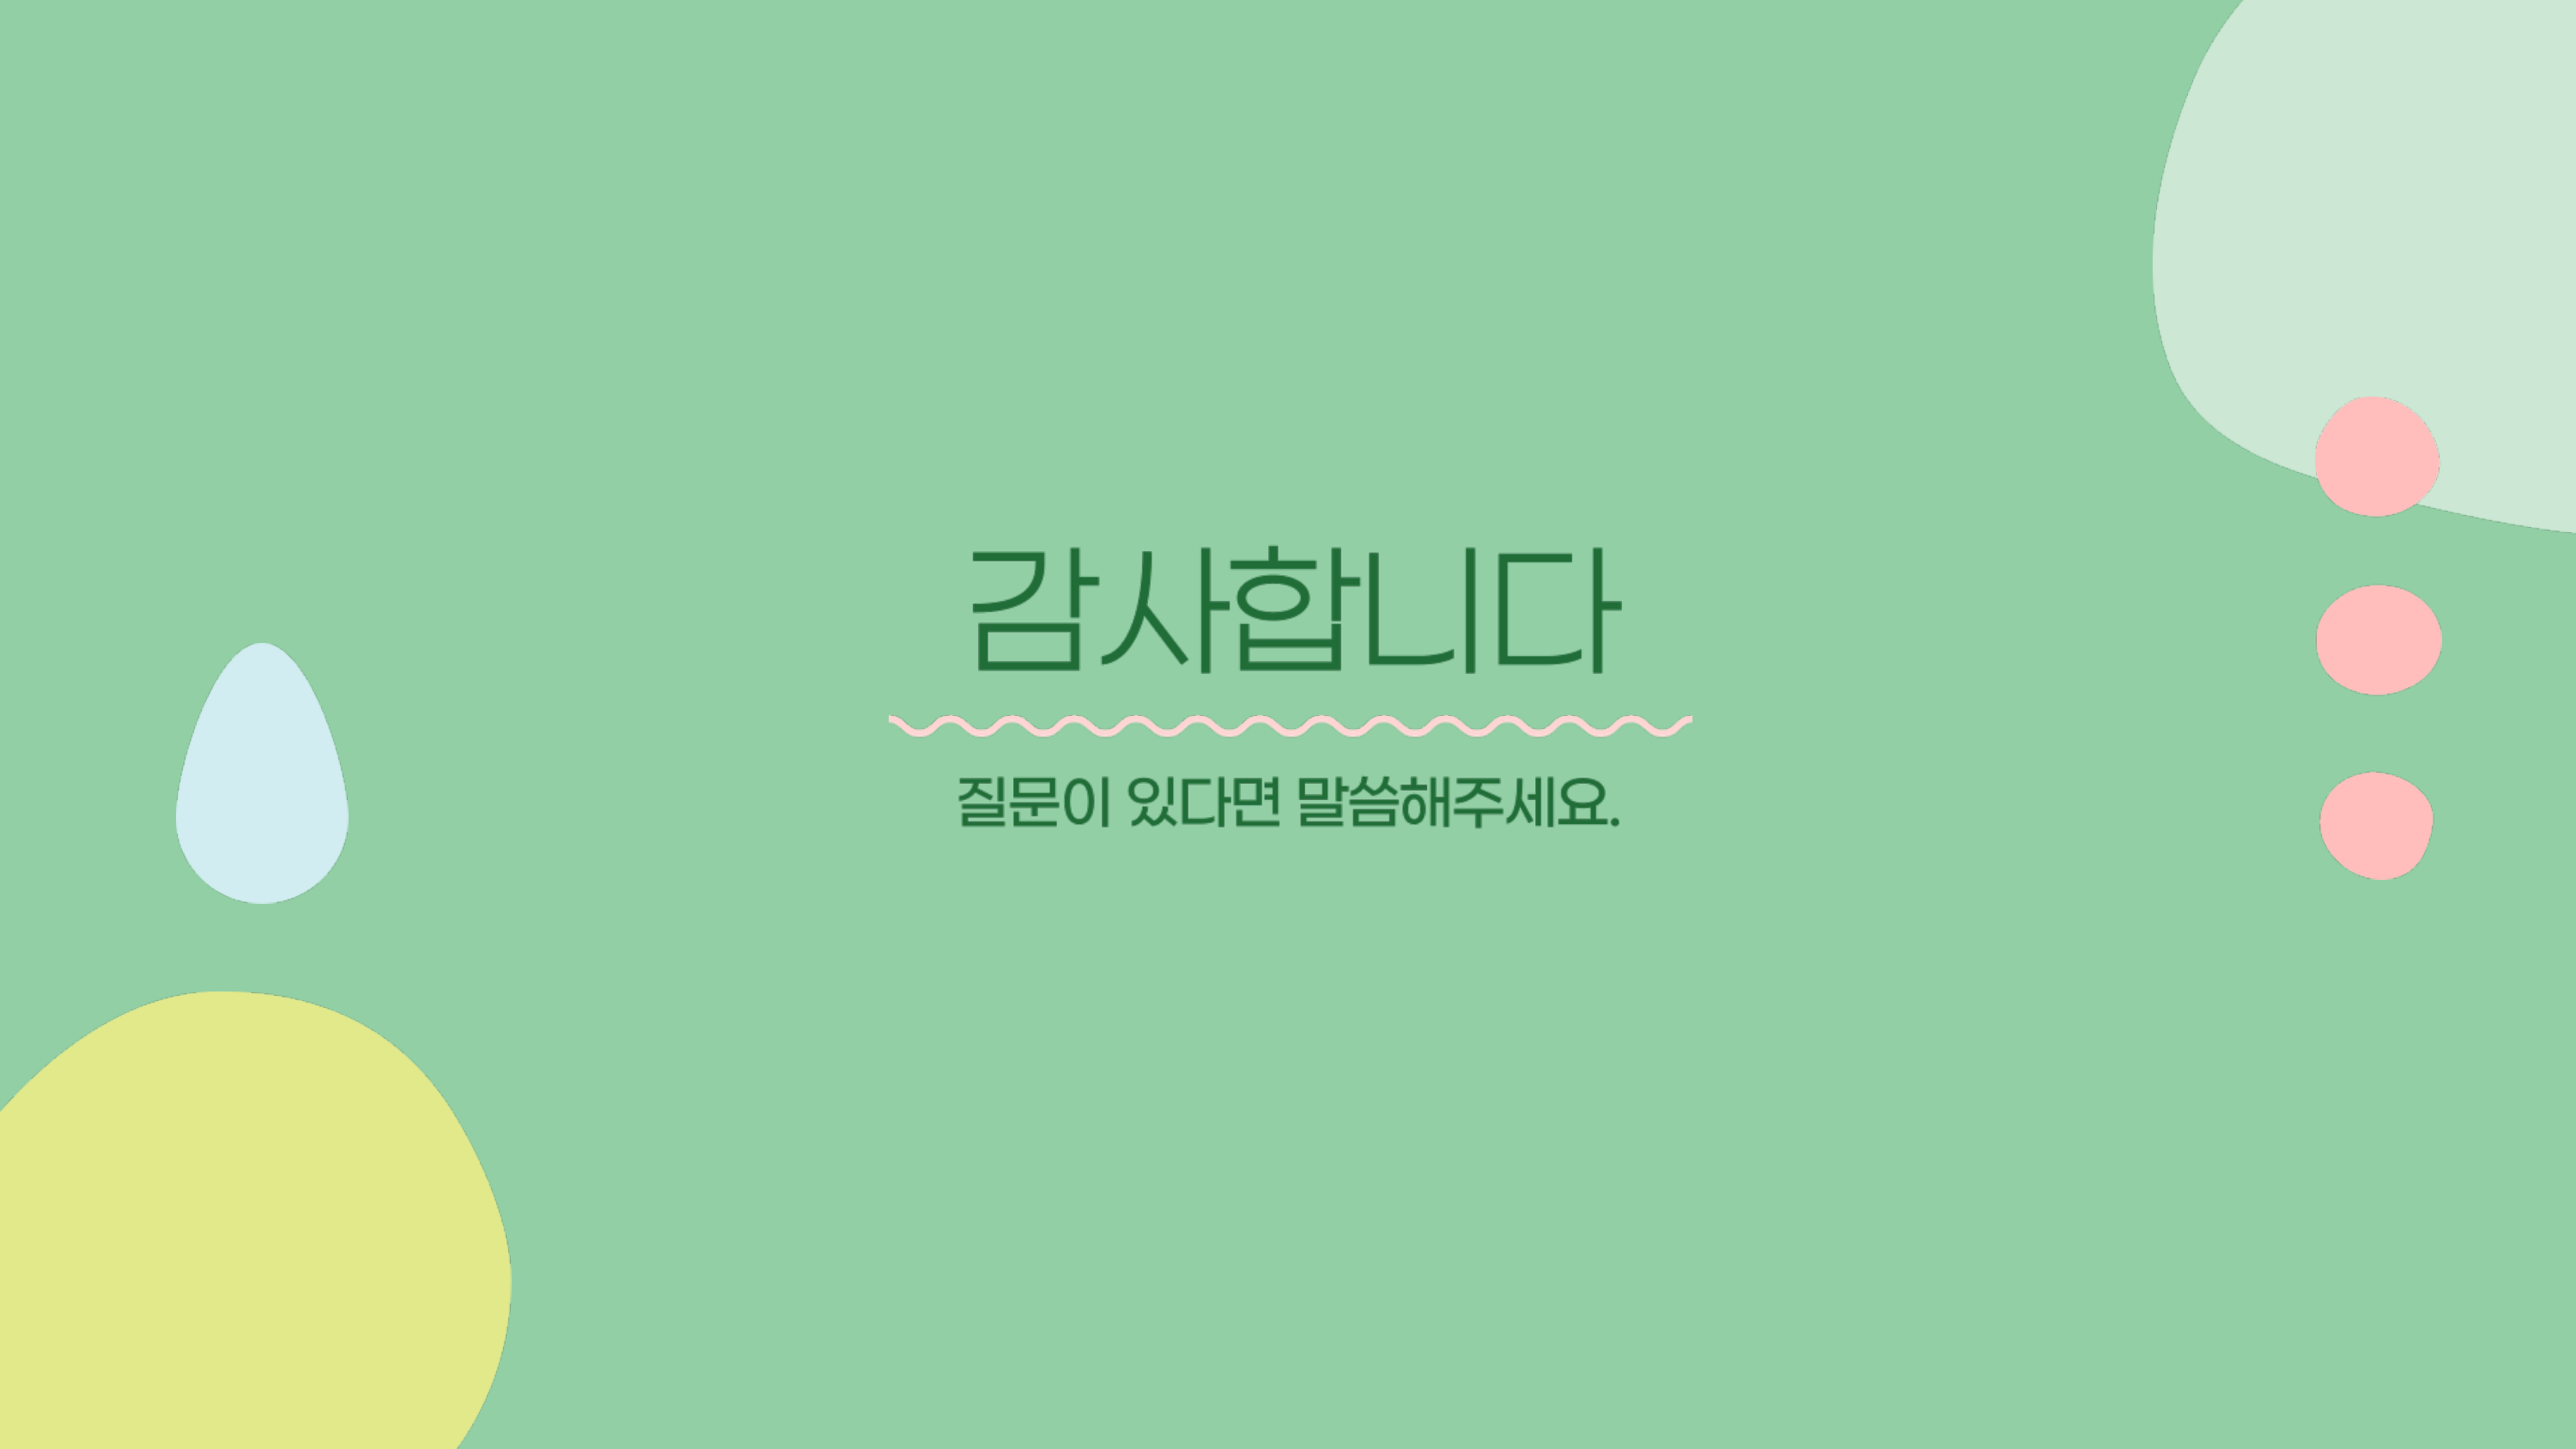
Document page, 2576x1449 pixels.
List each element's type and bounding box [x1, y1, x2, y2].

text_box [2314, 397, 2442, 880]
text_box [888, 713, 1693, 740]
picture [922, 505, 1687, 713]
text_box [0, 991, 512, 1449]
text_box [176, 643, 349, 904]
picture [924, 761, 1649, 856]
text_box [2153, 0, 2576, 537]
